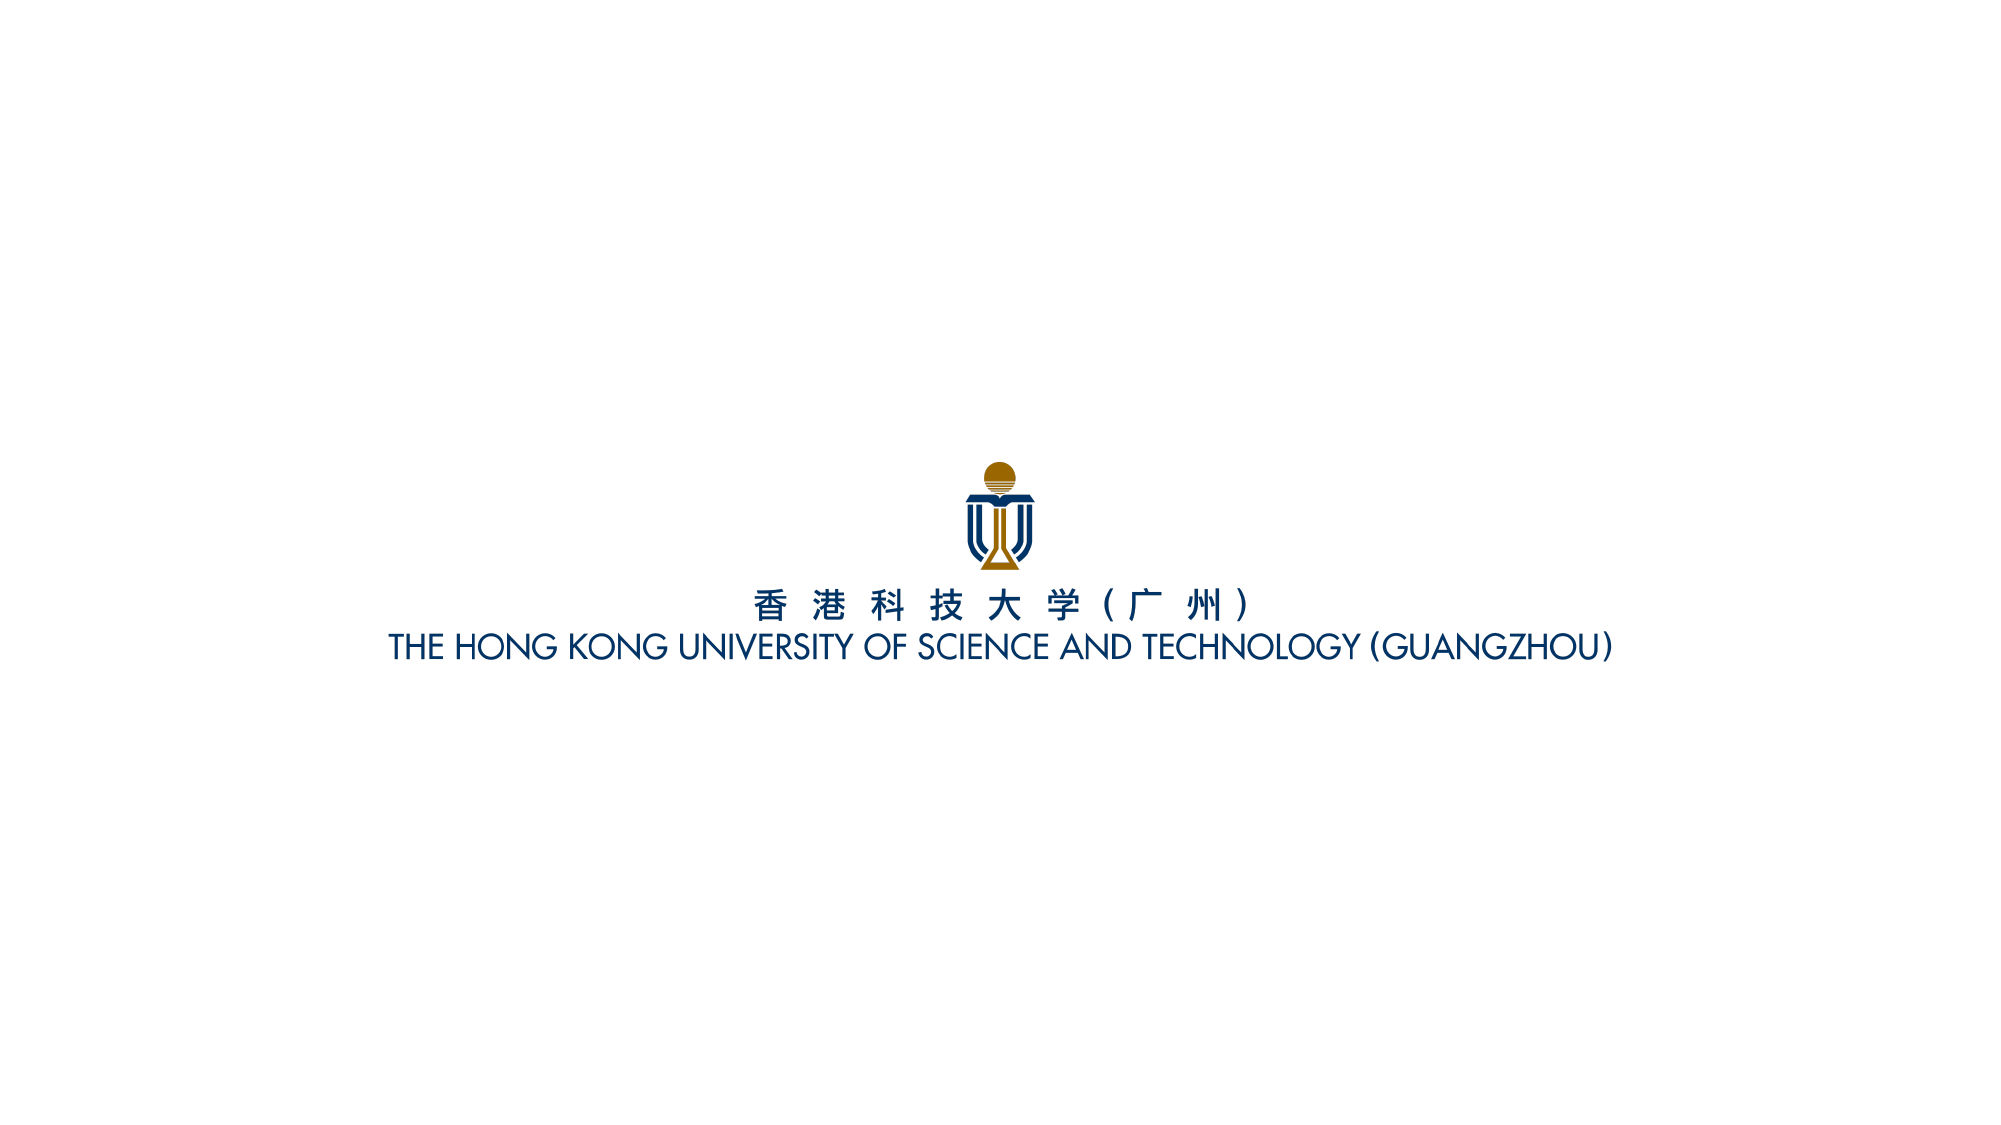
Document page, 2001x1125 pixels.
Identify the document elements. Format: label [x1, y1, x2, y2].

picture [385, 460, 1614, 665]
